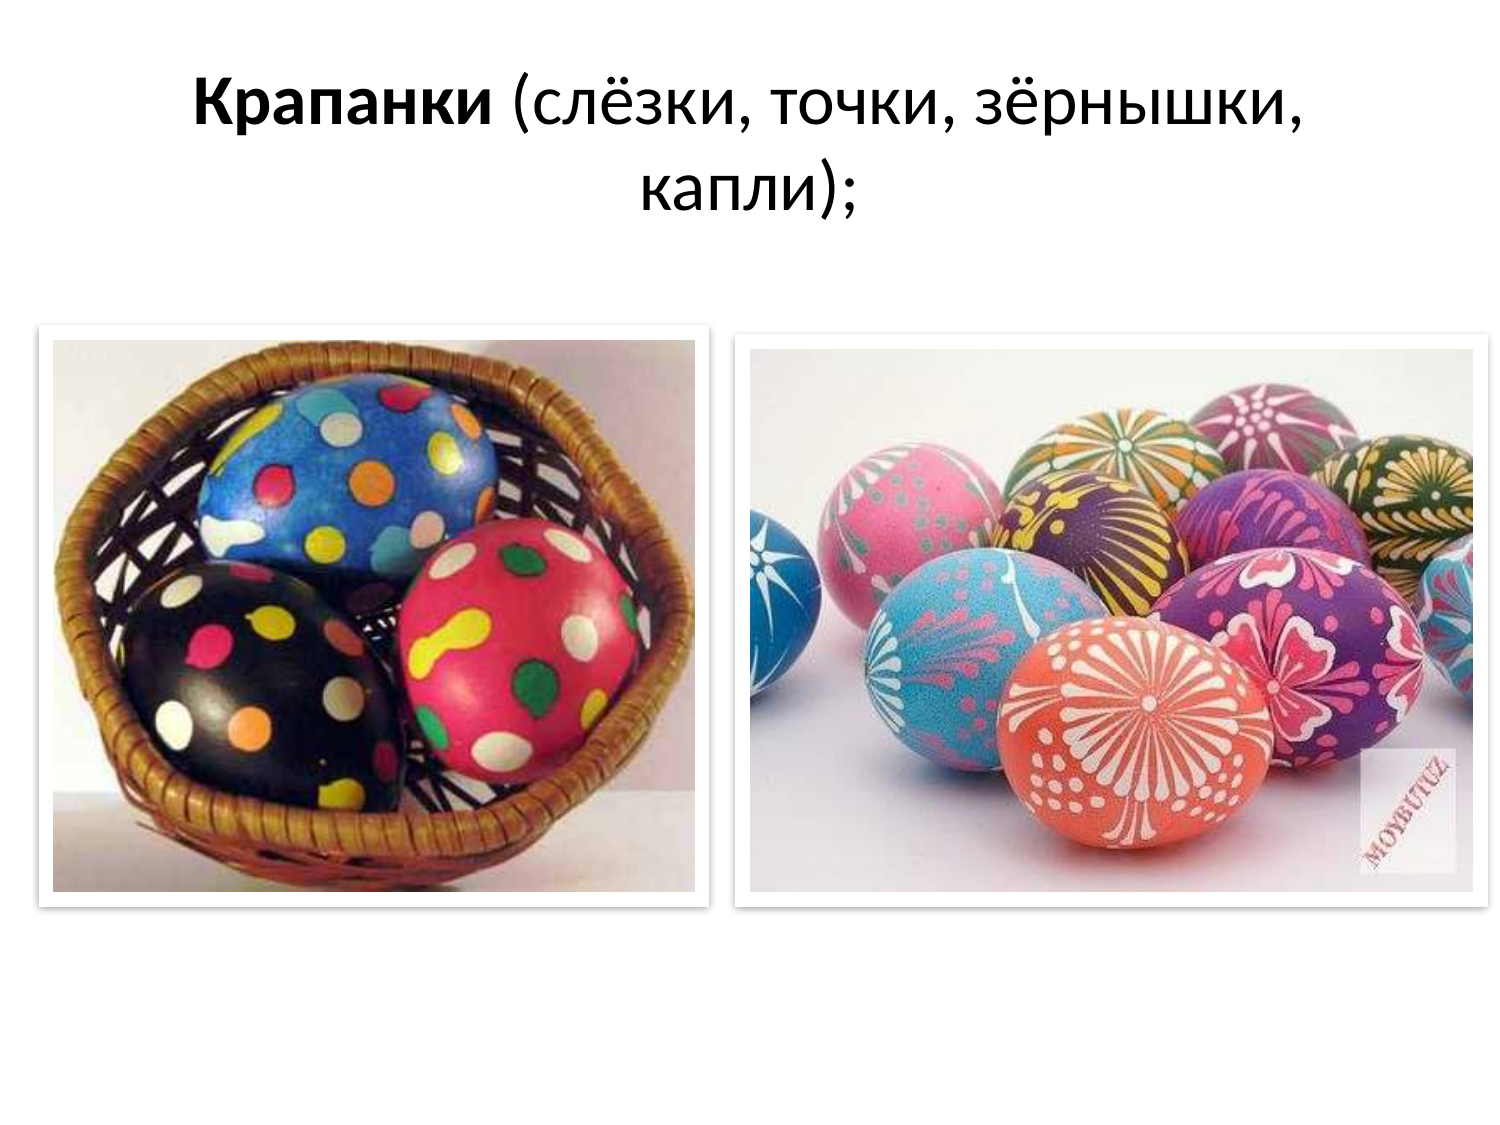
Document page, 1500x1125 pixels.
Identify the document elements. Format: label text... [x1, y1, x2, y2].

title Крапанки (слёзки, точки, зёрнышки, капли); [75, 45, 1425, 233]
picture [52, 339, 695, 893]
picture [749, 348, 1474, 893]
